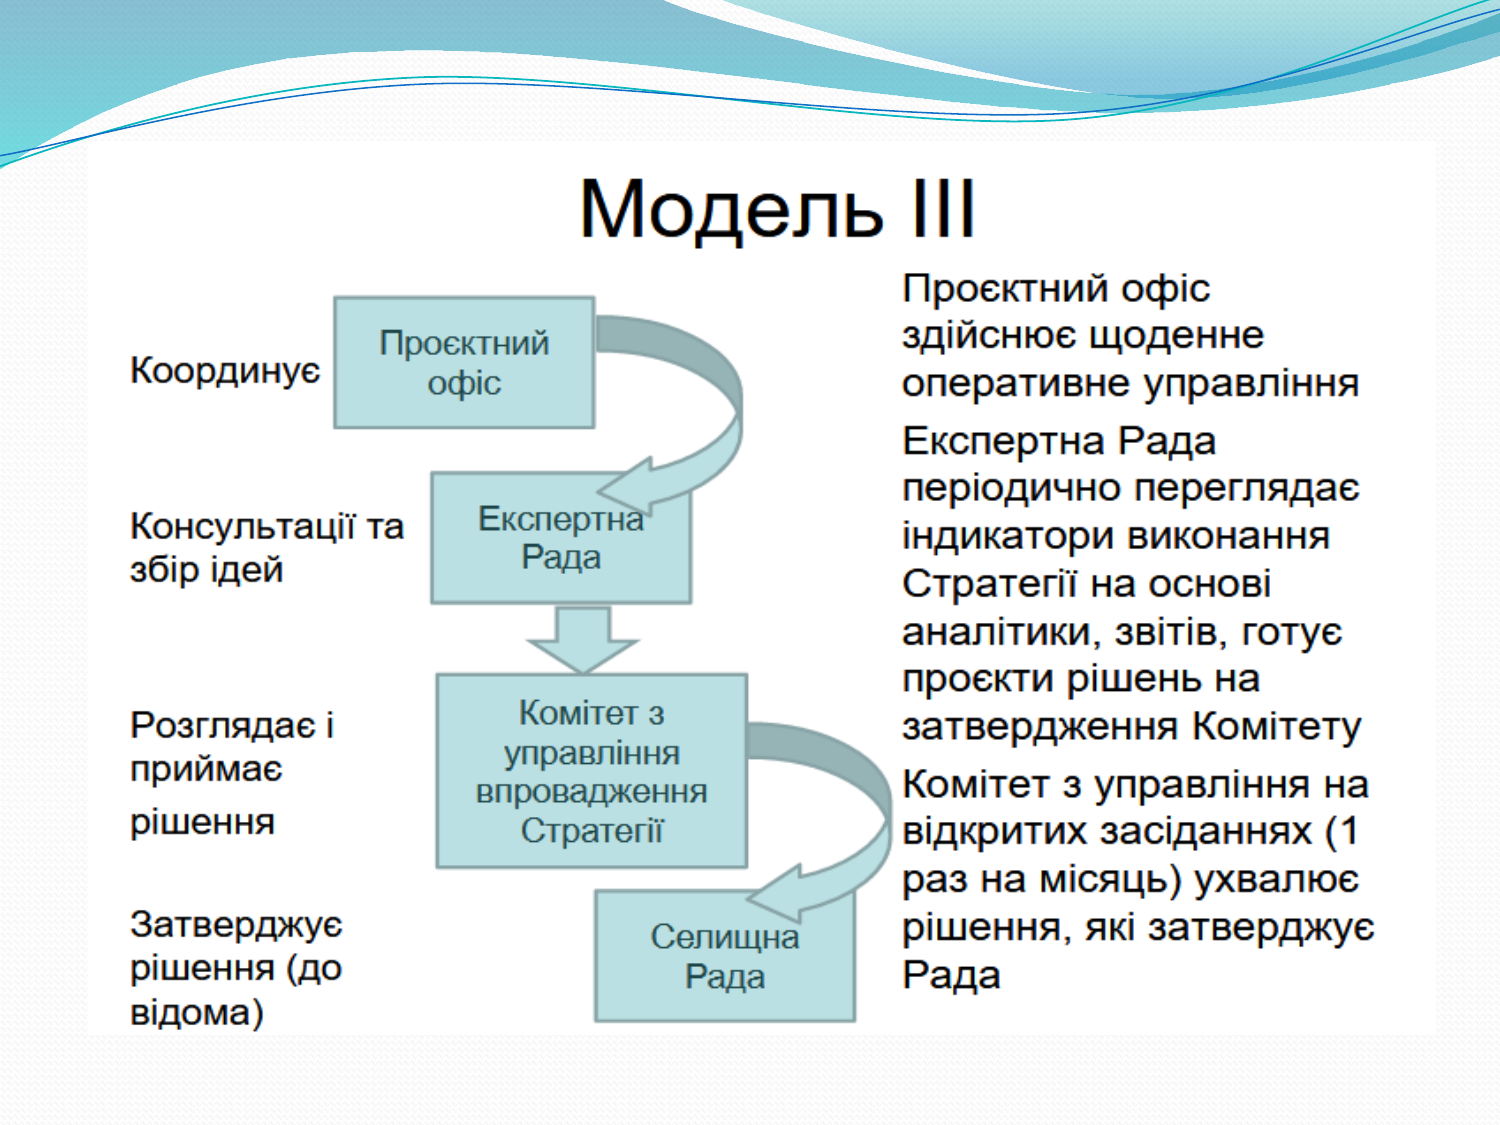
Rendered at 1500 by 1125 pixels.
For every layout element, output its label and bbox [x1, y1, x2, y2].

picture [88, 141, 1436, 1036]
